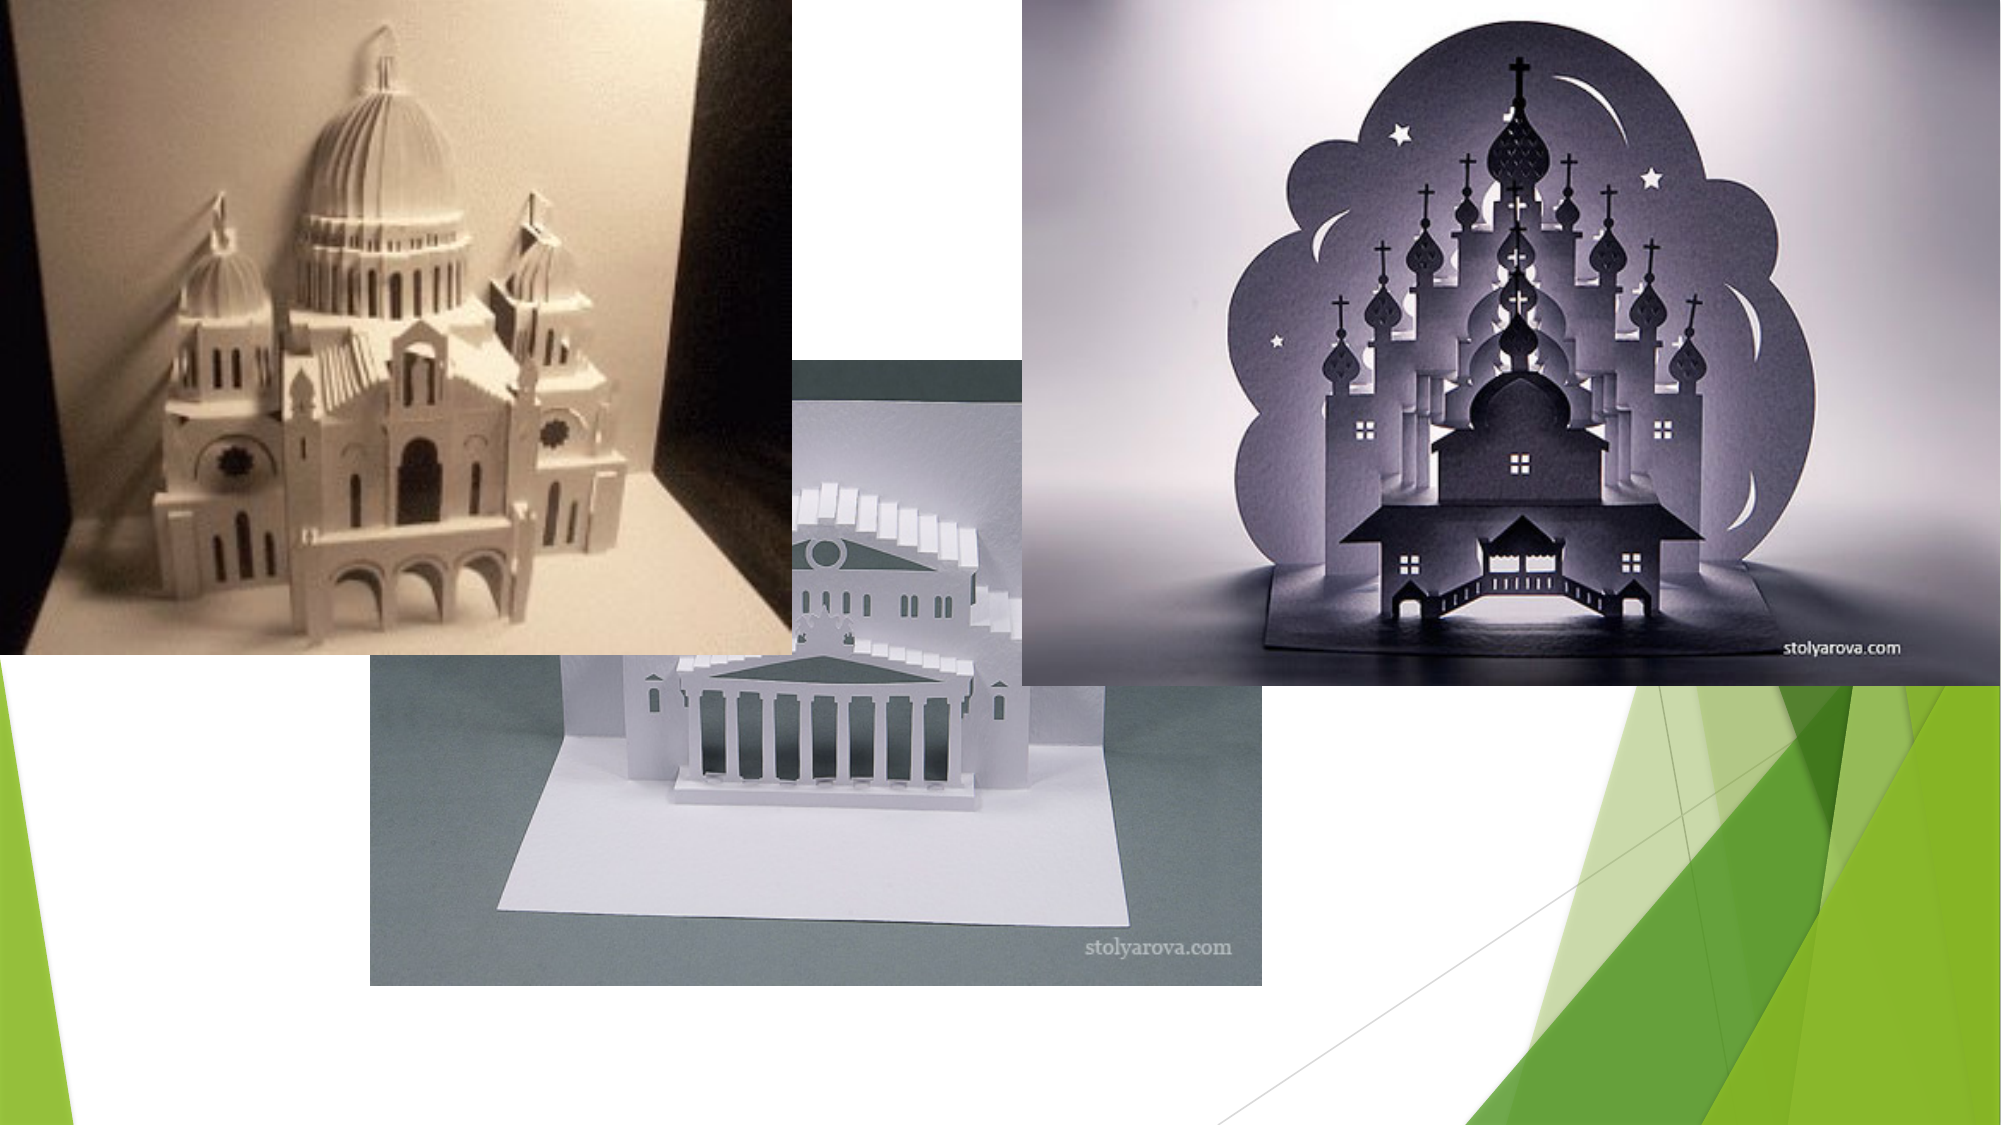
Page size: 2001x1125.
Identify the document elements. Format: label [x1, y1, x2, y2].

picture [1022, 0, 2000, 687]
list [370, 359, 1263, 986]
picture [0, 0, 792, 655]
